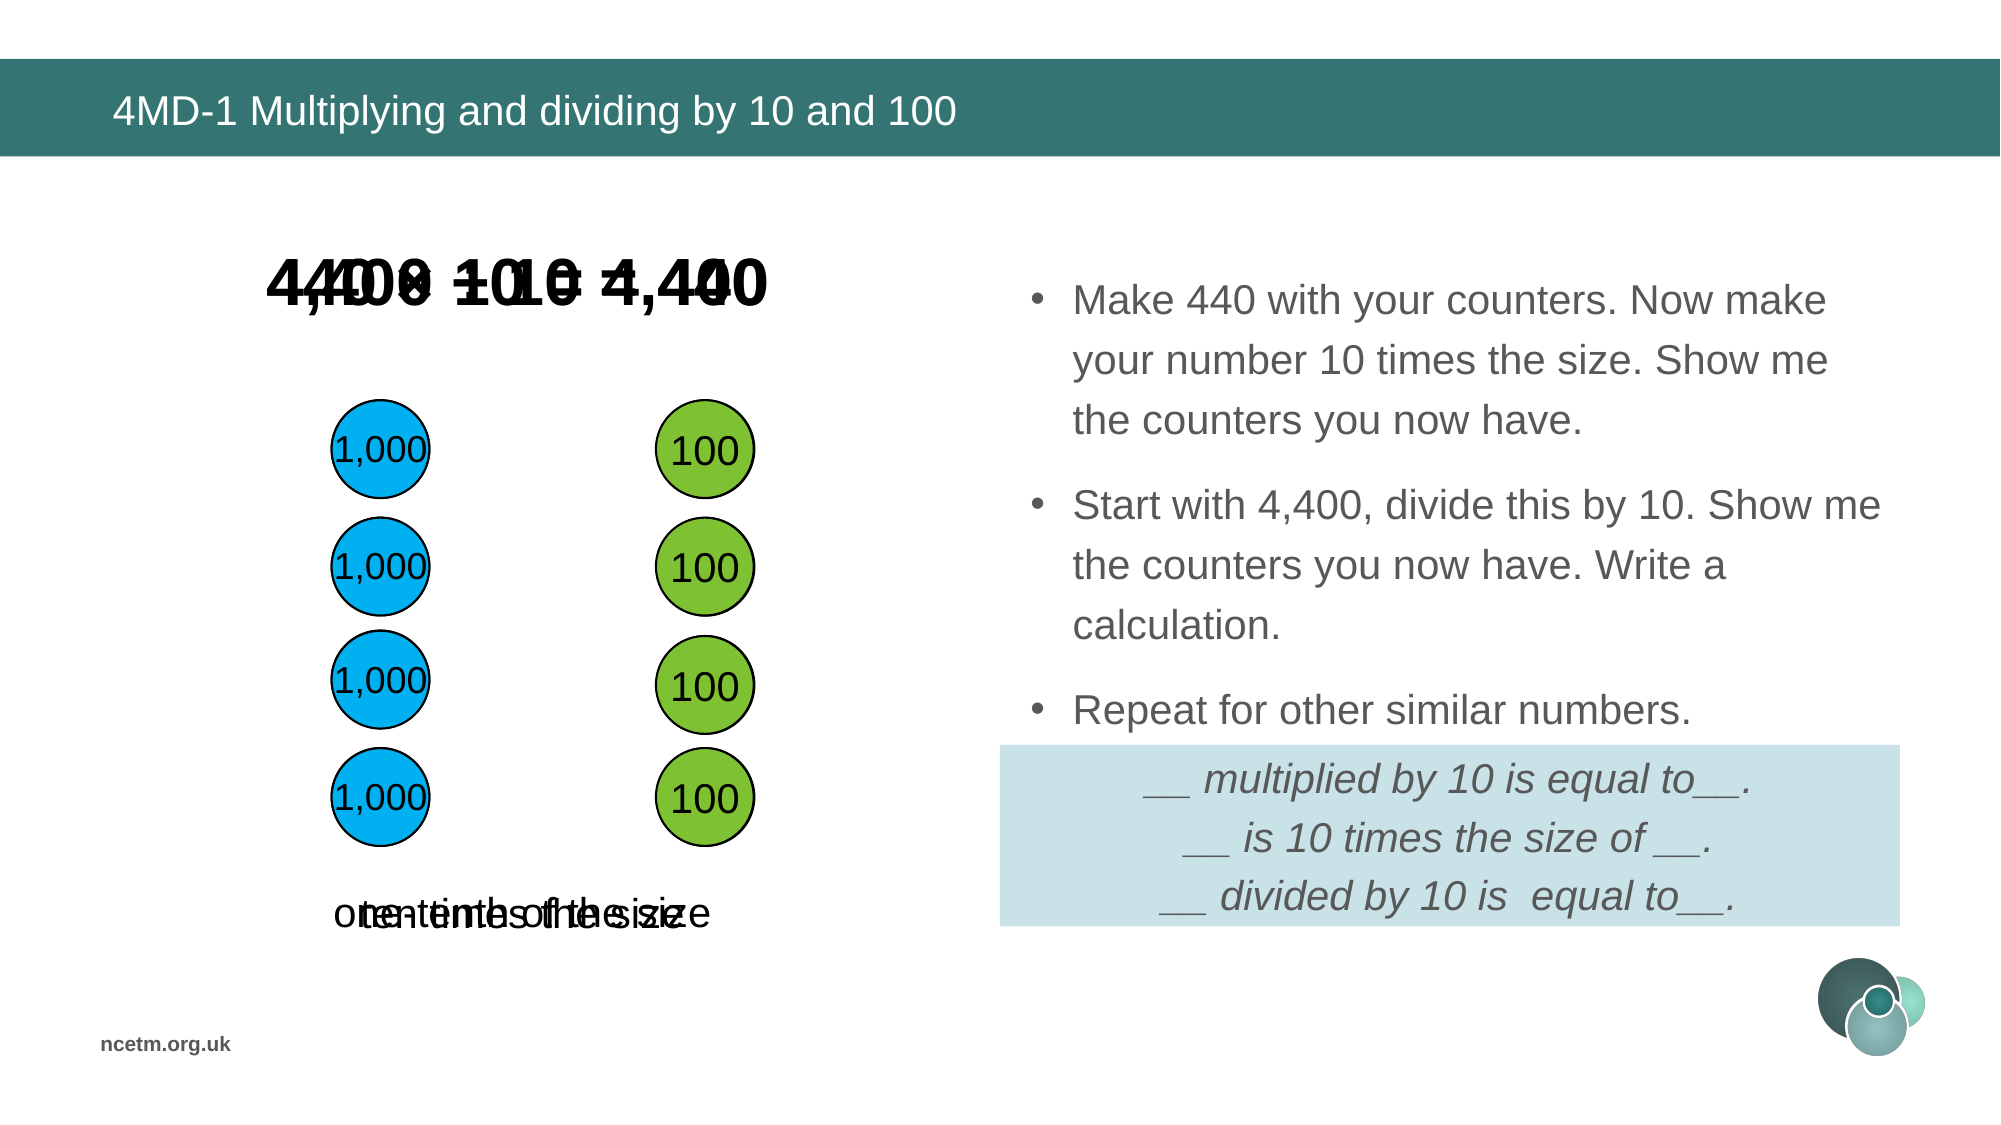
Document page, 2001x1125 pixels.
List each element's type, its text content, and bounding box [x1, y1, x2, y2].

title 4MD-1 Multiplying and dividing by 10 and 100 [97, 76, 1945, 147]
picture [1818, 958, 1925, 1056]
text_box one-tenth of the size [267, 877, 778, 943]
text_box __ multiplied by 10 is equal to__. __ is 10 times the size of __. __ divided by 10 is equal to__. [999, 744, 1900, 927]
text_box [318, 399, 767, 847]
text_box 440 × 10 = 4,400 [251, 231, 785, 327]
text_box Make 440 with your counters. Now make your number 10 times the size. Show me the counters you now have. Start with 4,400, divide this by 10. Show me the counters you now have. Write a calculation. Repeat for other similar numbers. [1015, 255, 1900, 744]
